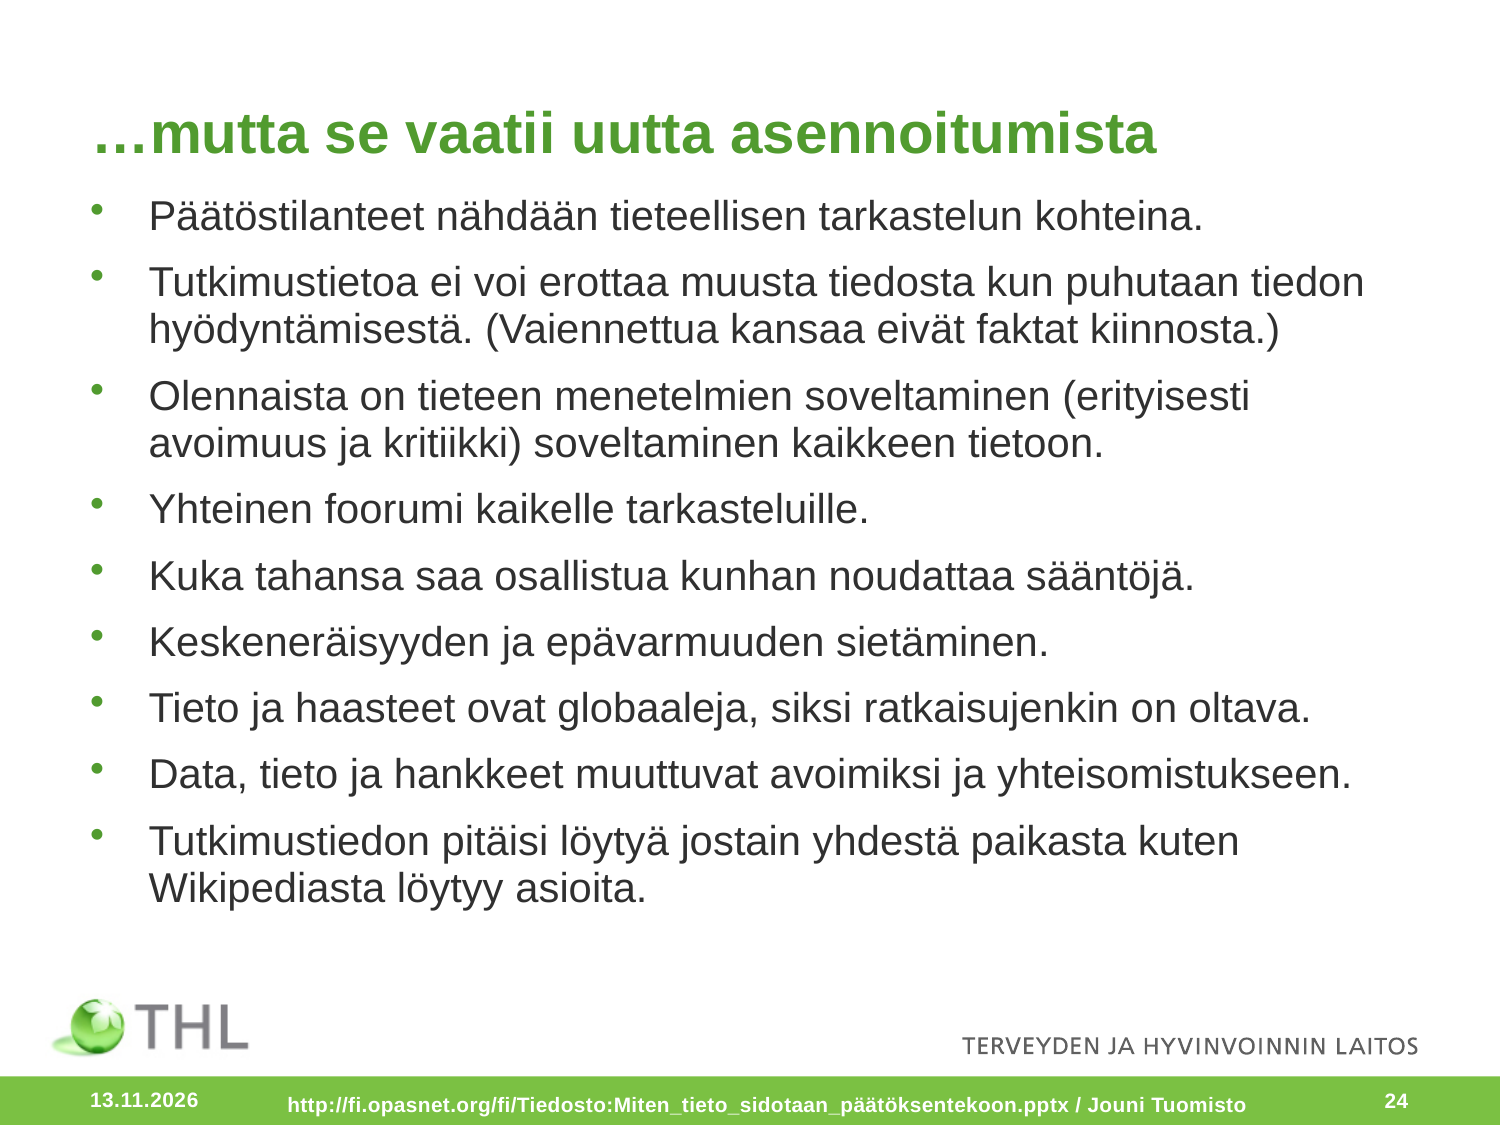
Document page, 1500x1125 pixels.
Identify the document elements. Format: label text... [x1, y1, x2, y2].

footer http://fi.opasnet.org/fi/Tiedosto:Miten_tieto_sidotaan_päätöksentekoon.pptx / Jouni Tuomisto [253, 1082, 1282, 1125]
list Päätöstilanteet nähdään tieteellisen tarkastelun kohteina. Tutkimustietoa ei voi erottaa muusta tiedosta kun puhutaan tiedon hyödyntämisestä. (Vaiennettua kansaa eivät faktat kiinnosta.) Olennaista on tieteen menetelmien soveltaminen (erityisesti avoimuus ja kritiikki) soveltaminen kaikkeen tietoon. Yhteinen foorumi kaikelle tarkasteluille. Kuka tahansa saa osallistua kunhan noudattaa sääntöjä. Keskeneräisyyden ja epävarmuuden sietäminen. Tieto ja haasteet ovat globaaleja, siksi ratkaisujenkin on oltava. Data, tieto ja hankkeet muuttuvat avoimiksi ja yhteisomistukseen. Tutkimustiedon pitäisi löytyä jostain yhdestä paikasta kuten Wikipediasta löytyy asioita. [74, 184, 1424, 965]
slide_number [74, 1080, 255, 1118]
title …mutta se vaatii uutta asennoitumista [76, 42, 1424, 173]
picture [24, 983, 275, 1067]
slide_number 24 [1245, 1082, 1424, 1118]
